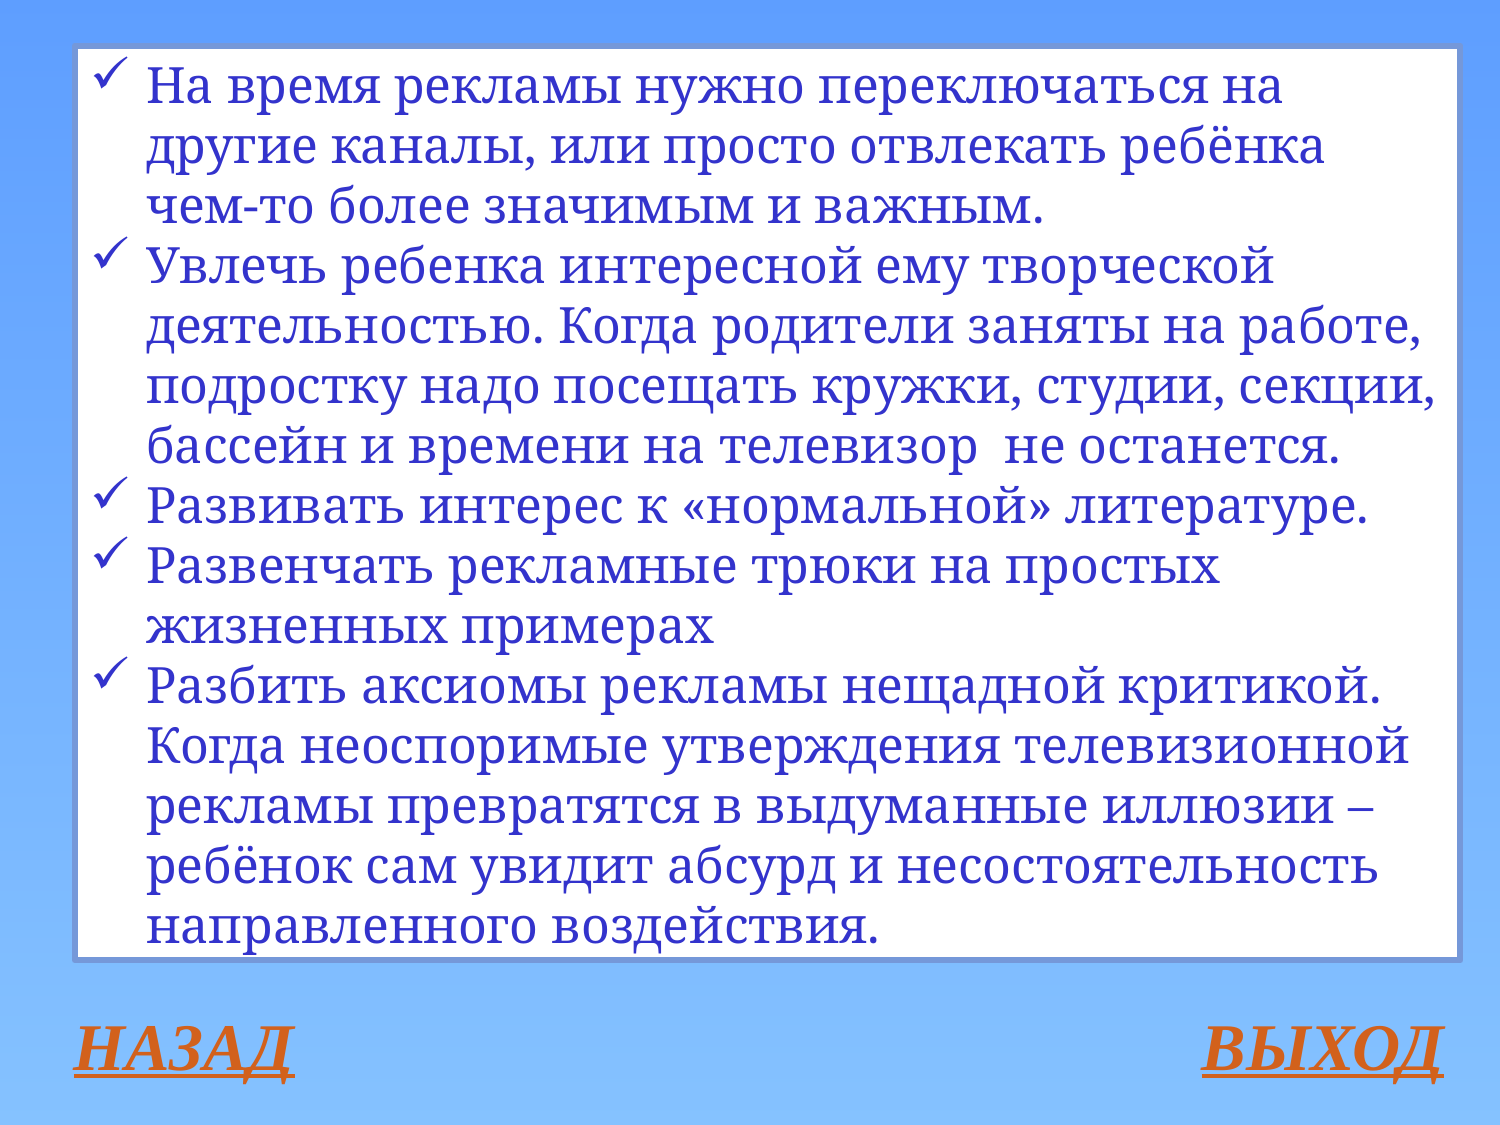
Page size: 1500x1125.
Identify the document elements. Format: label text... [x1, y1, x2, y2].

text_box На время рекламы нужно переключаться на другие каналы, или просто отвлекать ребёнка чем-то более значимым и важным. Увлечь ребенка интересной ему творческой деятельностью. Когда родители заняты на работе, подростку надо посещать кружки, студии, секции, бассейн и времени на телевизор не останется. Развивать интерес к «нормальной» литературе. Развенчать рекламные трюки на простых жизненных примерах Разбить аксиомы рекламы нещадной критикой. Когда неоспоримые утверждения телевизионной рекламы превратятся в выдуманные иллюзии – ребёнок сам увидит абсурд и несостоятельность направленного воздействия. [72, 43, 1463, 963]
text_box ВЫХОД [1186, 996, 1459, 1092]
text_box НАЗАД [59, 996, 310, 1092]
